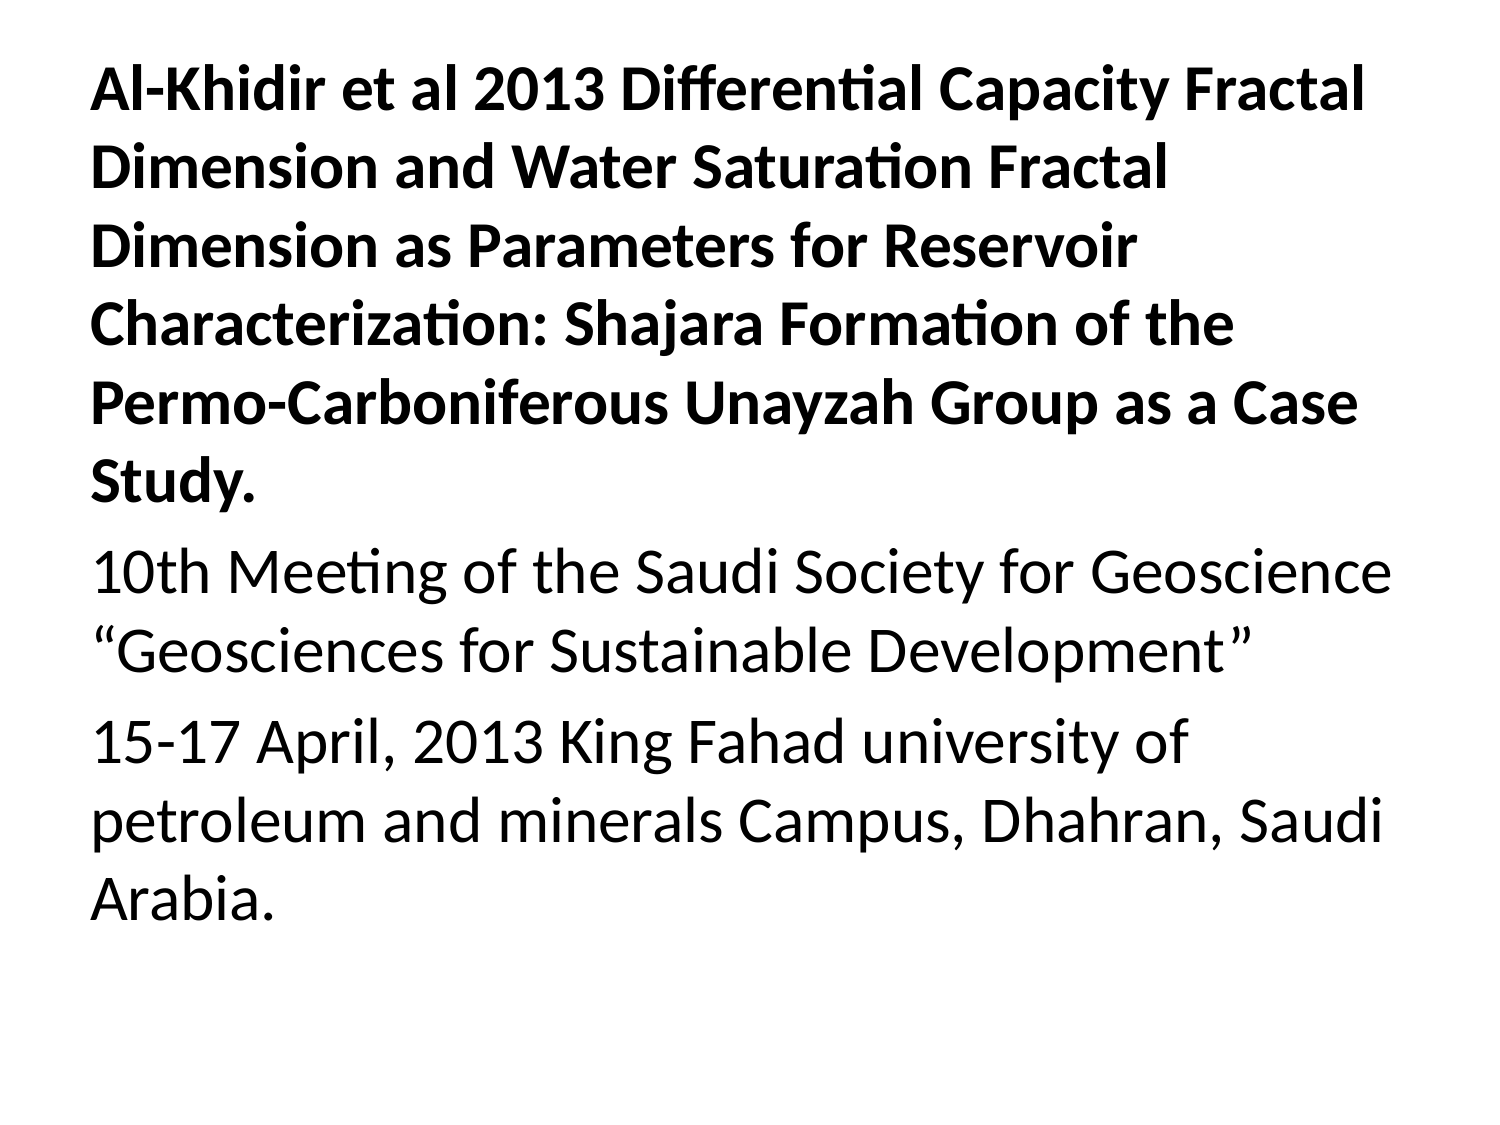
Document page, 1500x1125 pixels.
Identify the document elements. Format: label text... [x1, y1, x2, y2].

list Al-Khidir et al 2013 Differential Capacity Fractal Dimension and Water Saturation Fractal Dimension as Parameters for Reservoir Characterization: Shajara Formation of the Permo-Carboniferous Unayzah Group as a Case Study. 10th Meeting of the Saudi Society for Geoscience “Geosciences for Sustainable Development” 15-17 April, 2013 King Fahad university of petroleum and minerals Campus, Dhahran, Saudi Arabia. [75, 37, 1425, 1005]
